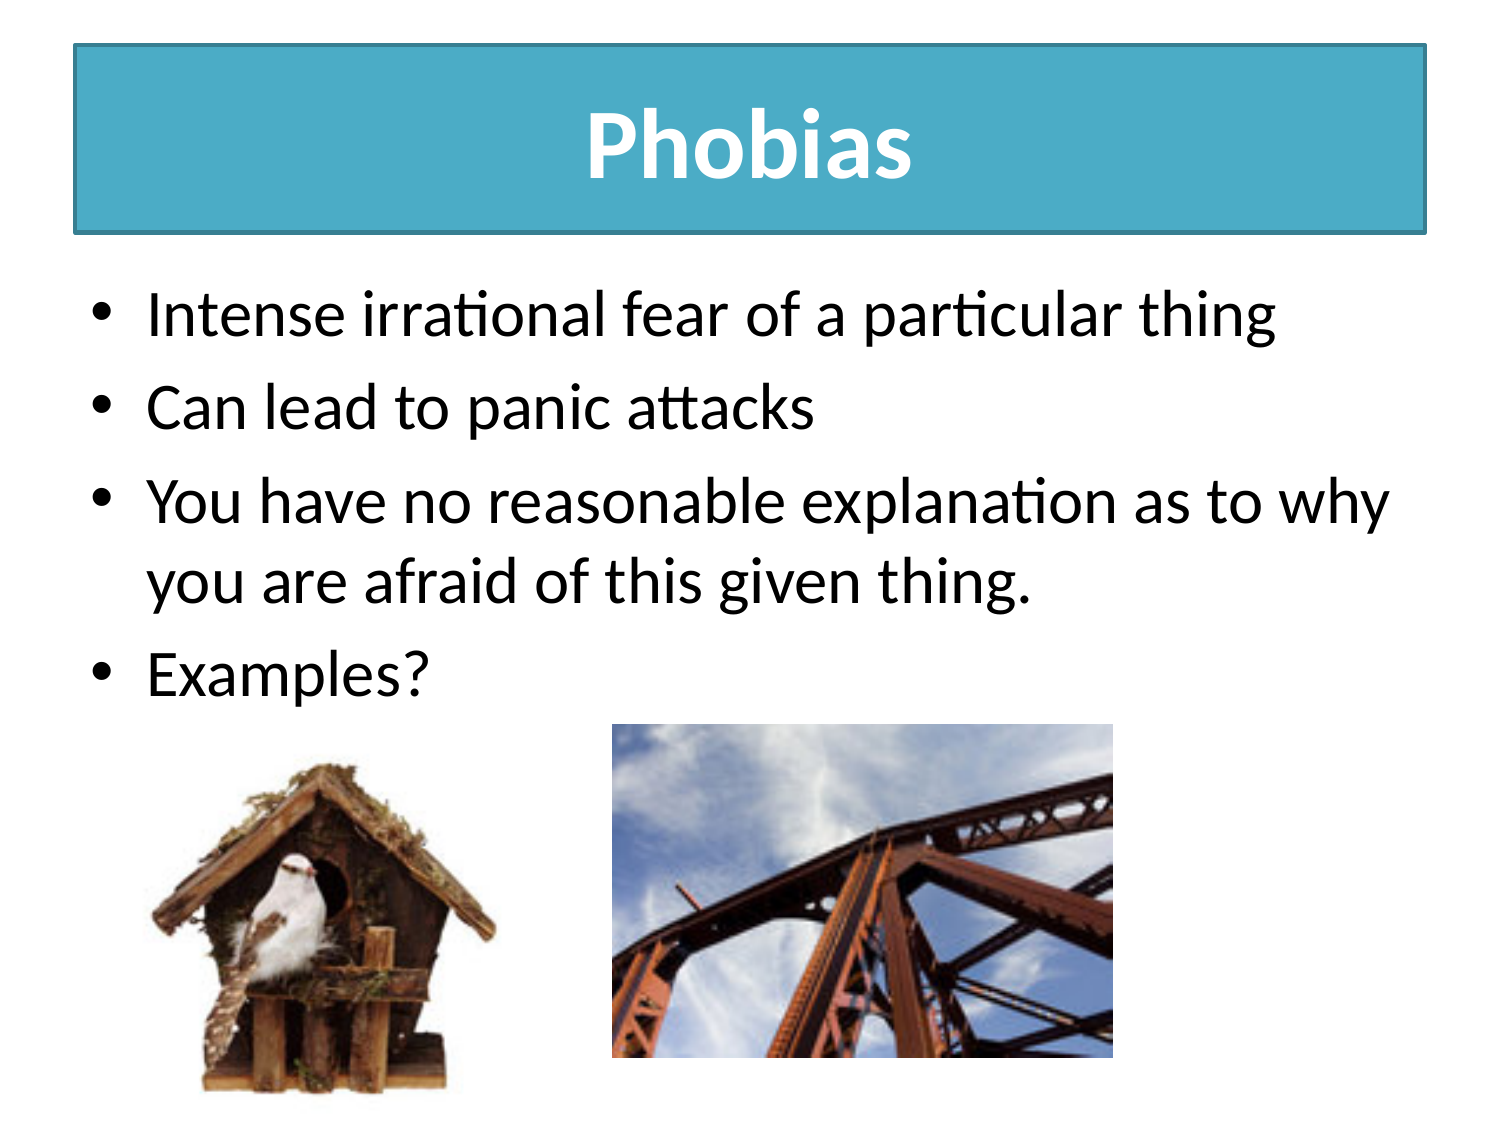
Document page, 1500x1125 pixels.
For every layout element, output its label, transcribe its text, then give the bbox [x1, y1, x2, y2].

title Phobias [73, 43, 1427, 235]
picture [124, 736, 526, 1125]
list Intense irrational fear of a particular thing Can lead to panic attacks You have no reasonable explanation as to why you are afraid of this given thing. Examples? [75, 262, 1425, 1005]
picture [612, 724, 1113, 1058]
